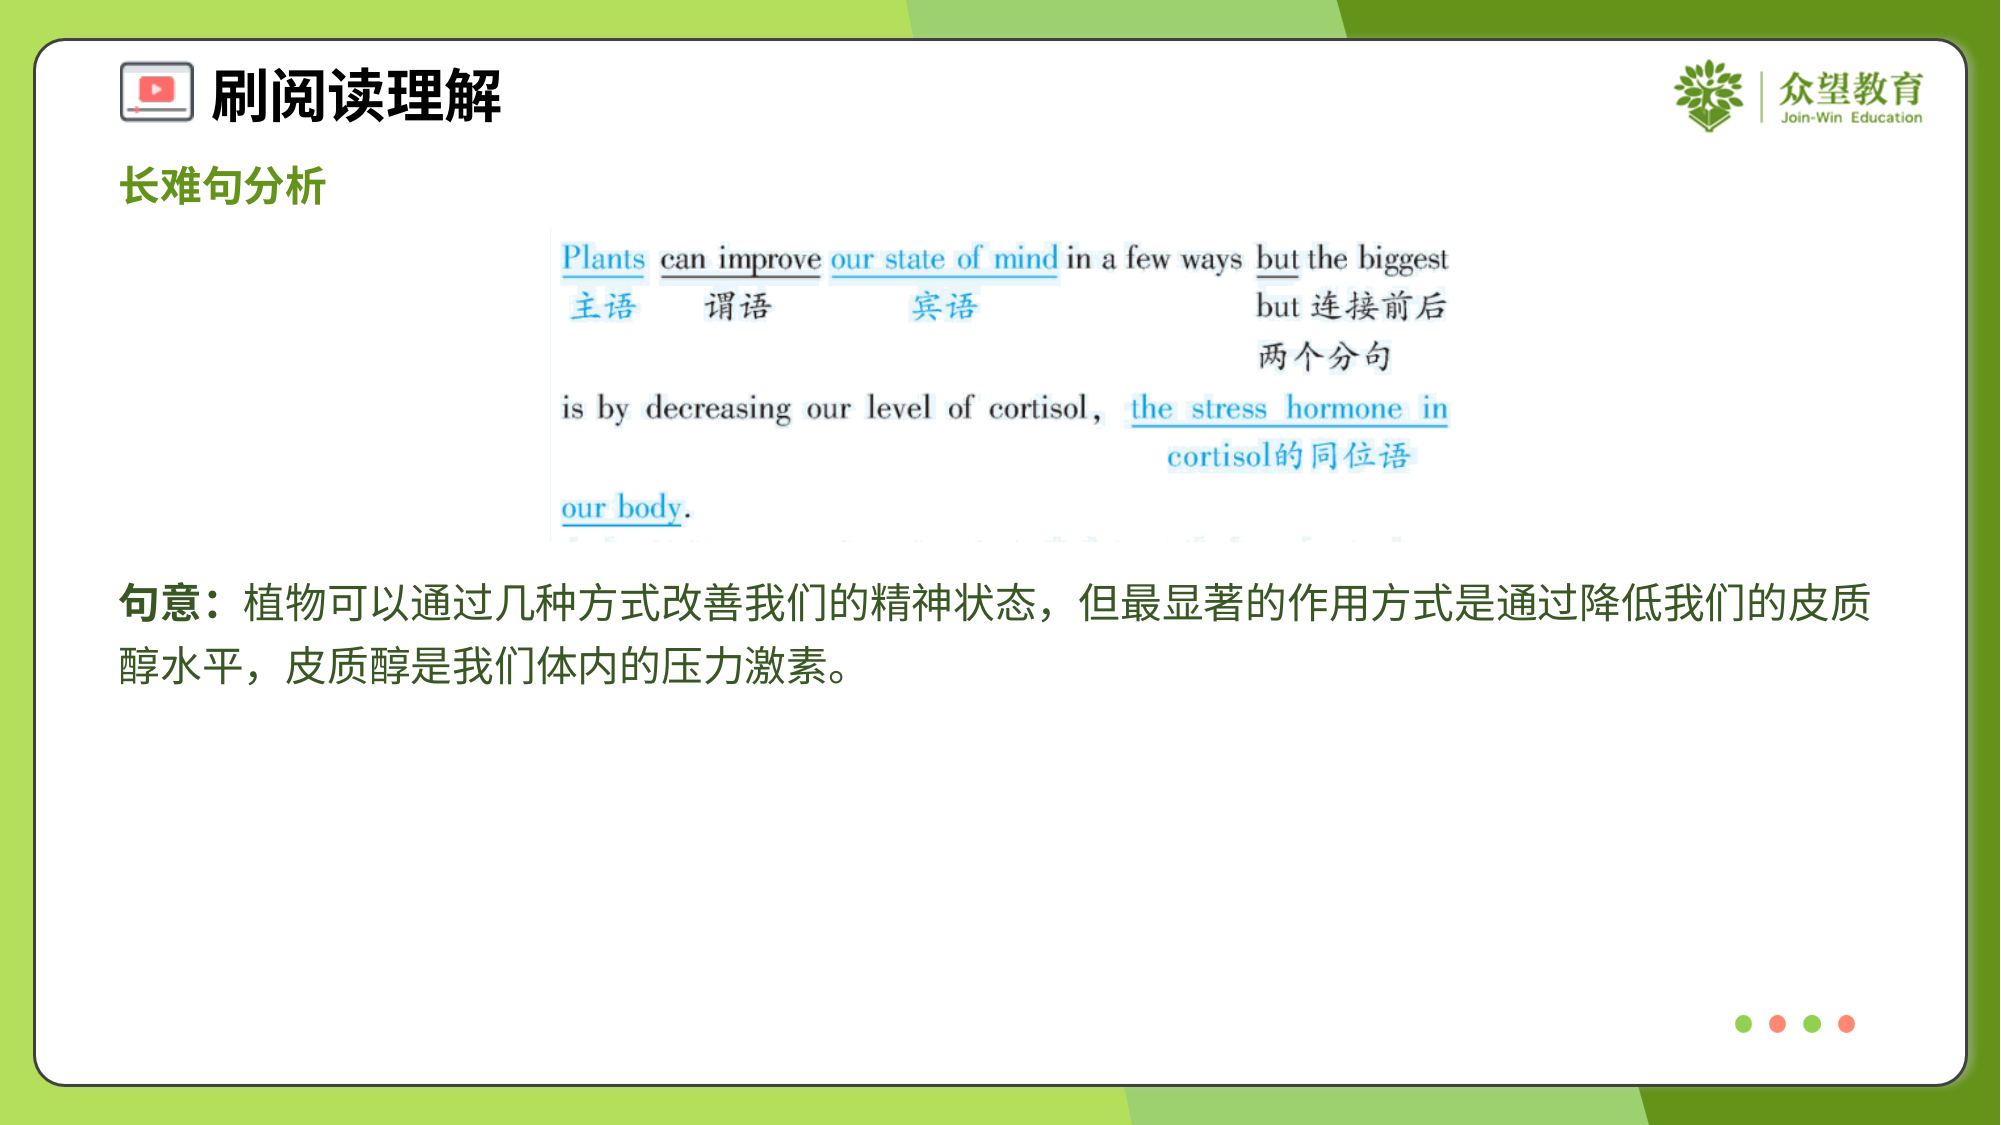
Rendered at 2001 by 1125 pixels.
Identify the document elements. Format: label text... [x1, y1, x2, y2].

picture [0, 0, 2000, 1125]
text_box 句意：植物可以通过几种方式改善我们的精神状态，但最显著的作用方式是通过降低我们的皮质醇水平，皮质醇是我们体内的压力激素。 [118, 564, 1883, 685]
text_box 长难句分析 [118, 147, 1883, 206]
